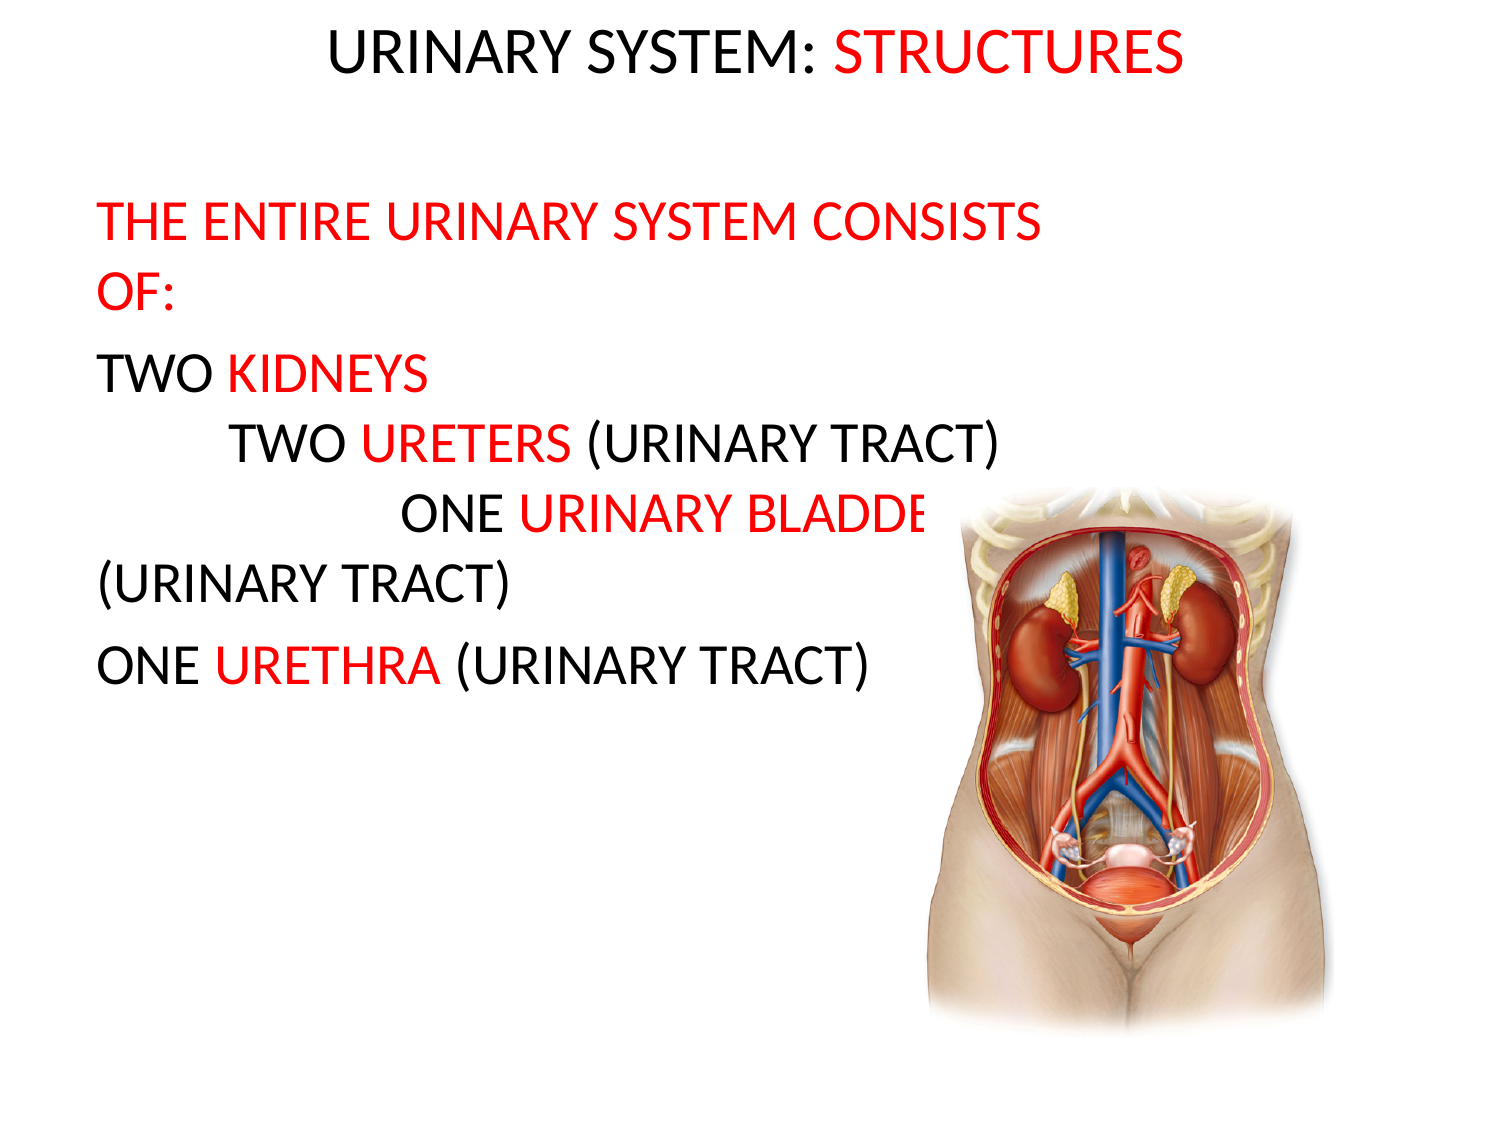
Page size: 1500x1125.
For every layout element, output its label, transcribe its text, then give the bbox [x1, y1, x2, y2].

picture [924, 487, 1334, 1038]
text_box Urinary System: Structures [37, 0, 1475, 188]
list The Entire Urinary System Consists of: Two Kidneys Two Ureters (urinary tract) One Urinary bladder (urinary tract) One Urethra (urinary tract) [81, 188, 1132, 688]
